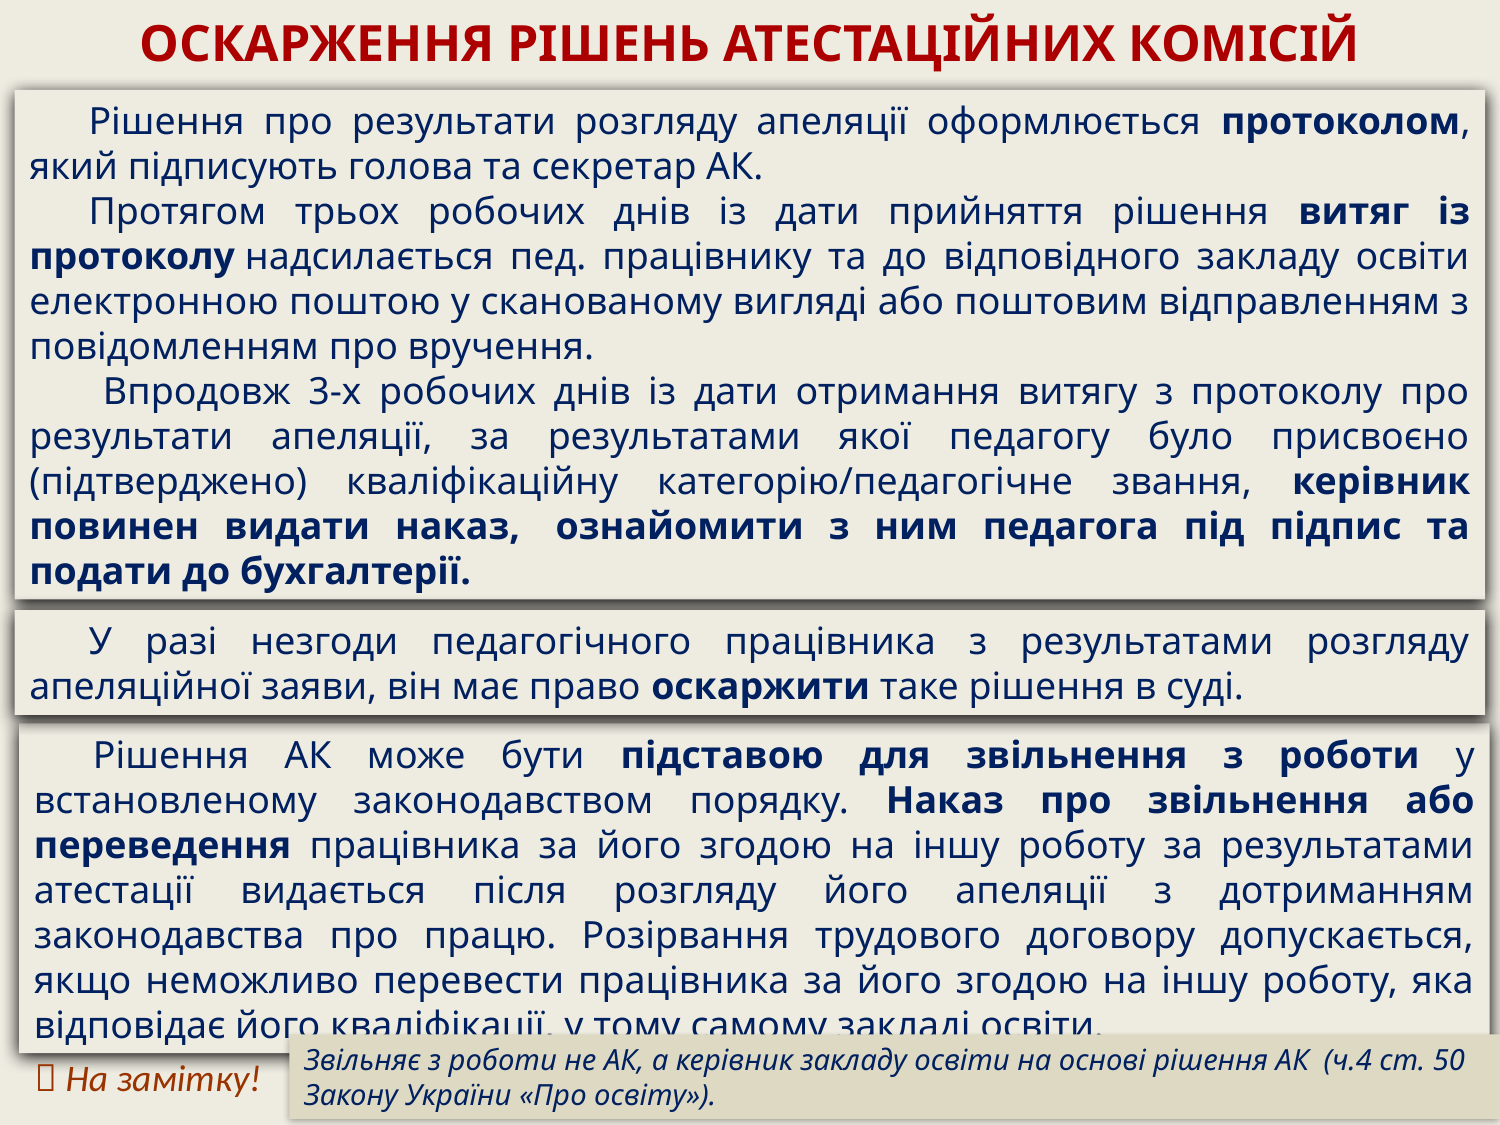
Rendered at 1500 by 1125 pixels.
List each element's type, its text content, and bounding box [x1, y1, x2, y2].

title ОСКАРЖЕННЯ РІШЕНЬ АТЕСТАЦІЙНИХ КОМІСІЙ [75, 4, 1425, 77]
text_box  На замітку! [19, 1046, 283, 1107]
text_box Рішення АК може бути підставою для звільнення з роботи у встановленому законодавством порядку. Наказ про звільнення або переведення працівника за його згодою на іншу роботу за результатами атестації видається після розгляду його апеляції з дотриманням законодавства про працю. Розірвання трудового договору допускається, якщо неможливо перевести працівника за його згодою на іншу роботу, яка відповідає його кваліфікації, у тому самому закладі освіти. [19, 732, 1490, 1046]
text_box Рішення про результати розгляду апеляції оформлюється протоколом, який підписують голова та секретар АК. Протягом трьох робочих днів із дати прийняття рішення витяг із протоколу надсилається пед. працівнику та до відповідного закладу освіти електронною поштою у сканованому вигляді або поштовим відправленням з повідомленням про вручення. Впродовж 3-х робочих днів із дати отримання витягу з протоколу про результати апеляції, за результатами якої педагогу було присвоєно (підтверджено) кваліфікаційну категорію/педагогічне звання, керівник повинен видати наказ, ознайомити з ним педагога під підпис та подати до бухгалтерії. [14, 89, 1486, 600]
text_box У разі незгоди педагогічного працівника з результатами розгляду апеляційної заяви, він має право оскаржити таке рішення в суді. [14, 610, 1486, 715]
text_box Звільняє з роботи не АК, а керівник закладу освіти на основі рішення АК (ч.4 ст. 50 Закону України «Про освіту»). [289, 1034, 1500, 1119]
